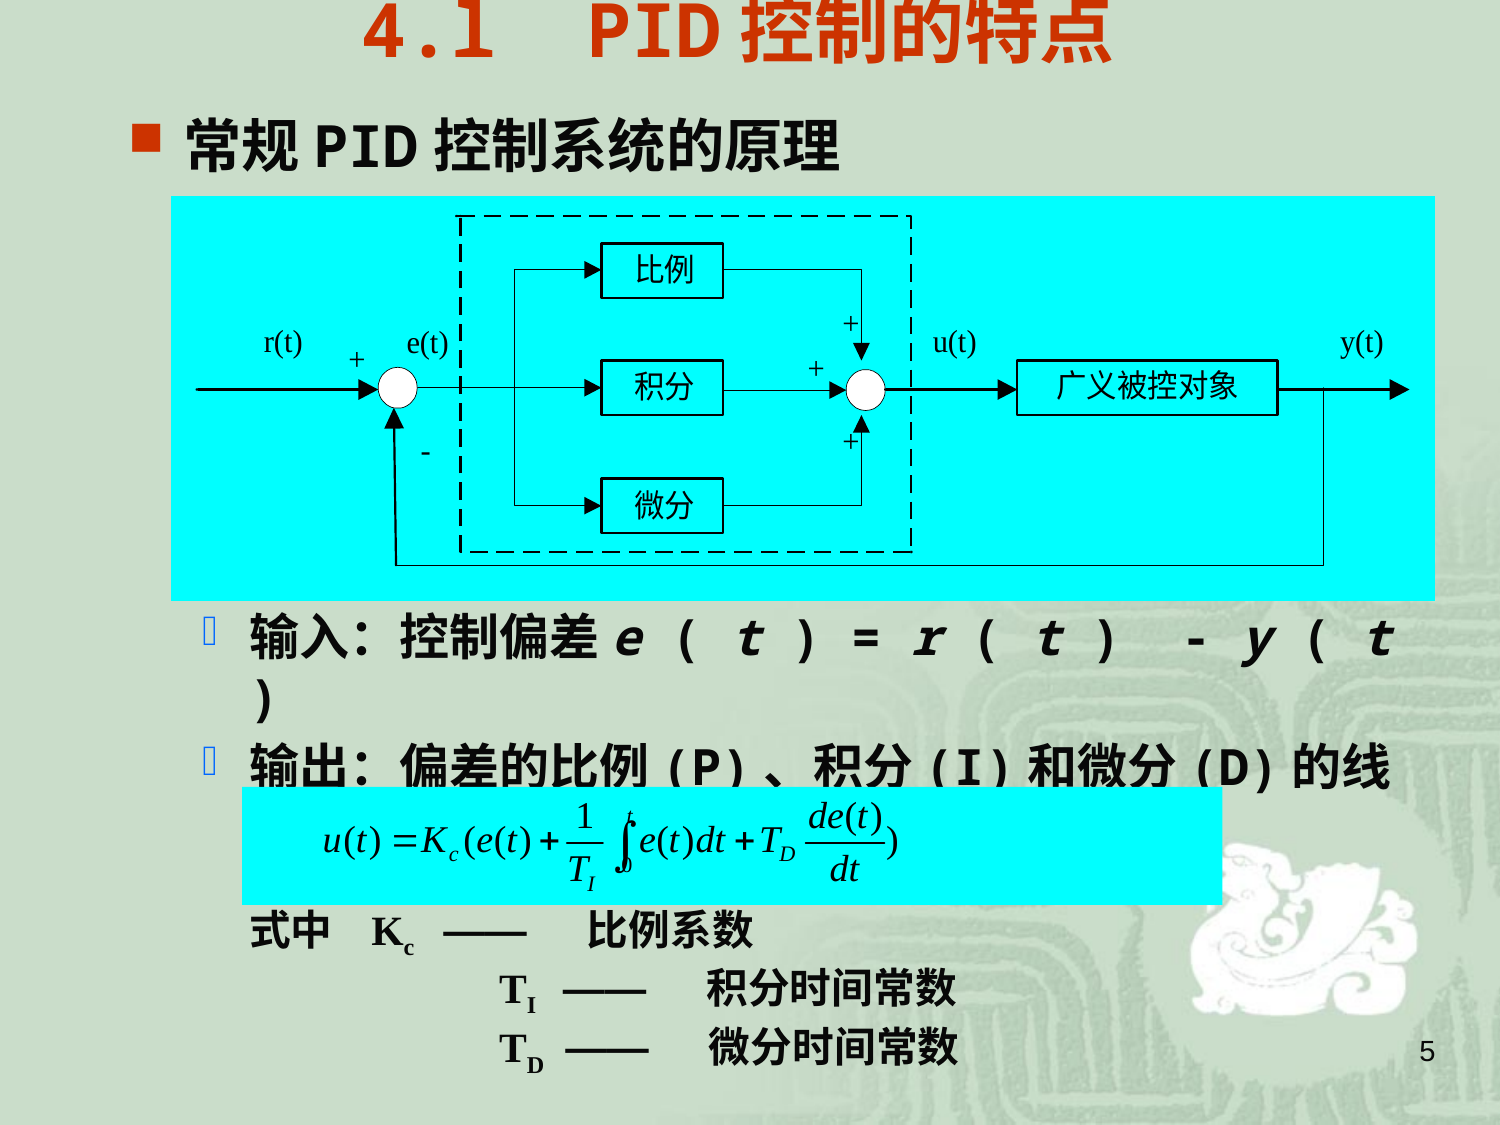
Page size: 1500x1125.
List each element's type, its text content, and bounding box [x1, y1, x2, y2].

slide_number 5 [1105, 1024, 1451, 1103]
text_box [241, 786, 1223, 906]
list 常规PID控制系统的原理 输入：控制偏差e ( t ) = r ( t ) - y ( t ) 输出：偏差的比例(P)、积分(I)和微分(D)的线性组合 [112, 101, 1435, 1000]
text_box 式中 Kc —— 比例系数 TI —— 积分时间常数 TD —— 微分时间常数 [159, 901, 1105, 1125]
picture [0, 0, 1500, 1125]
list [170, 196, 1436, 602]
text_box 4.l PID控制的特点 [100, 0, 1376, 55]
